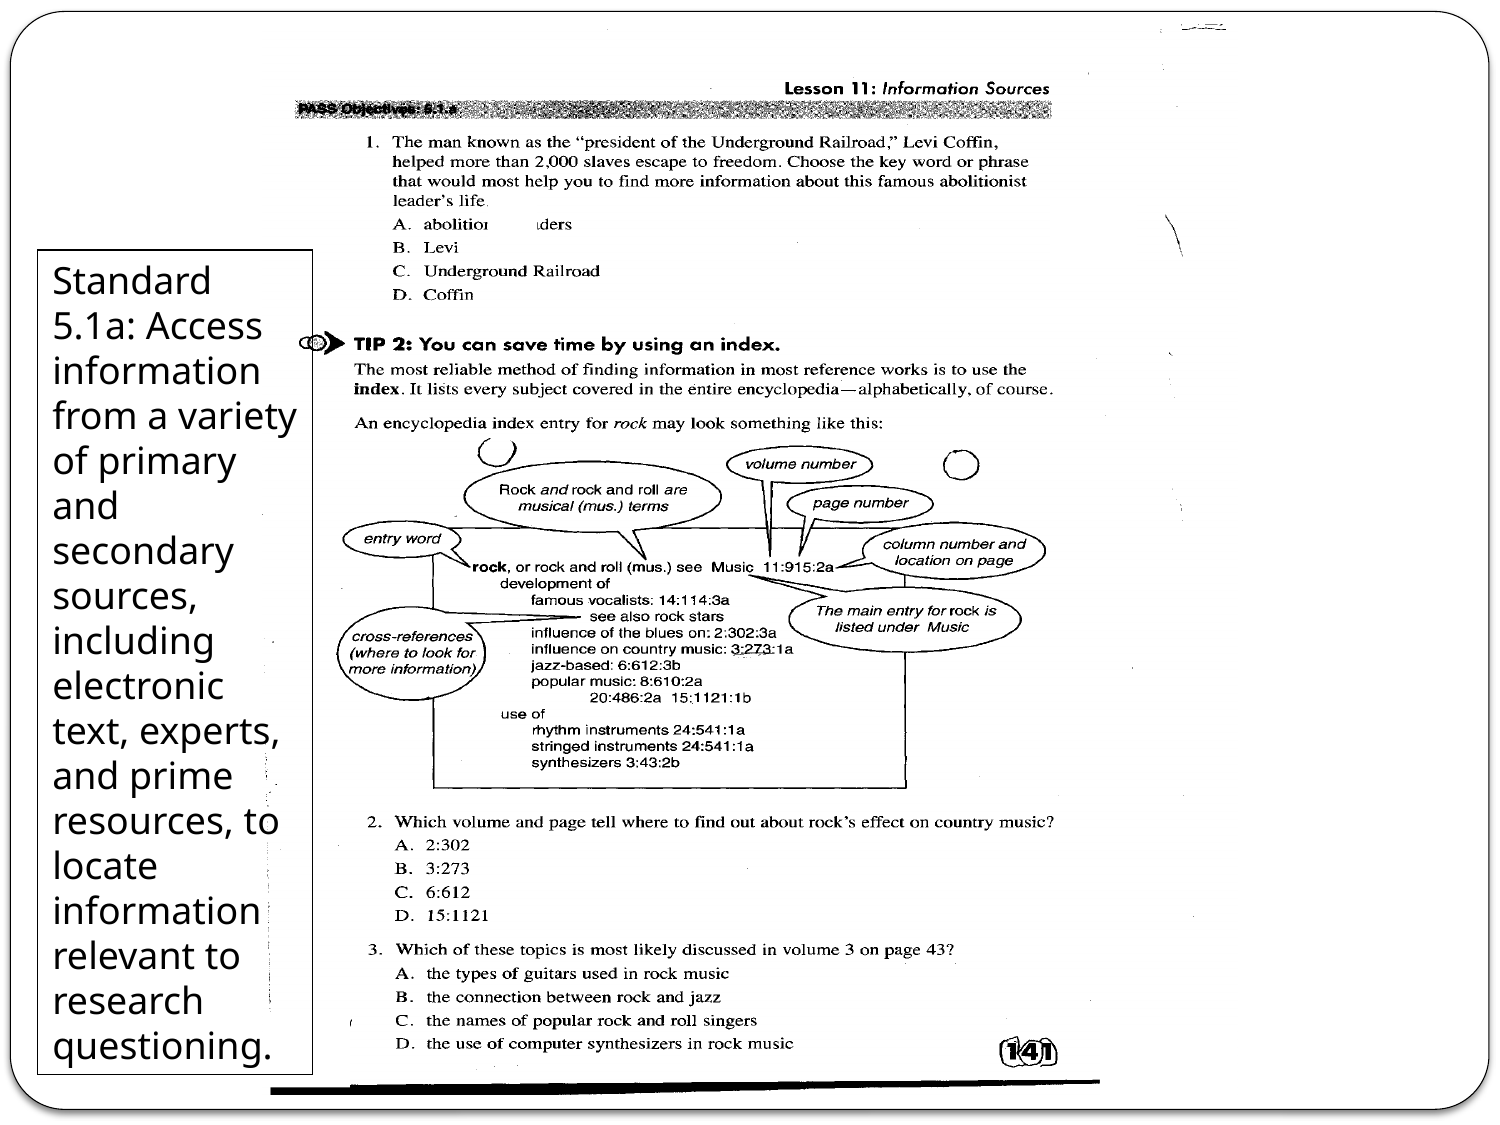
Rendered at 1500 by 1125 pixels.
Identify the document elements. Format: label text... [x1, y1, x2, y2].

text_box Standard 5.1a: Access information from a variety of primary and secondary sources, including electronic text, experts, and prime resources, to locate information relevant to research questioning. [37, 249, 256, 1075]
picture [262, 24, 1238, 1095]
